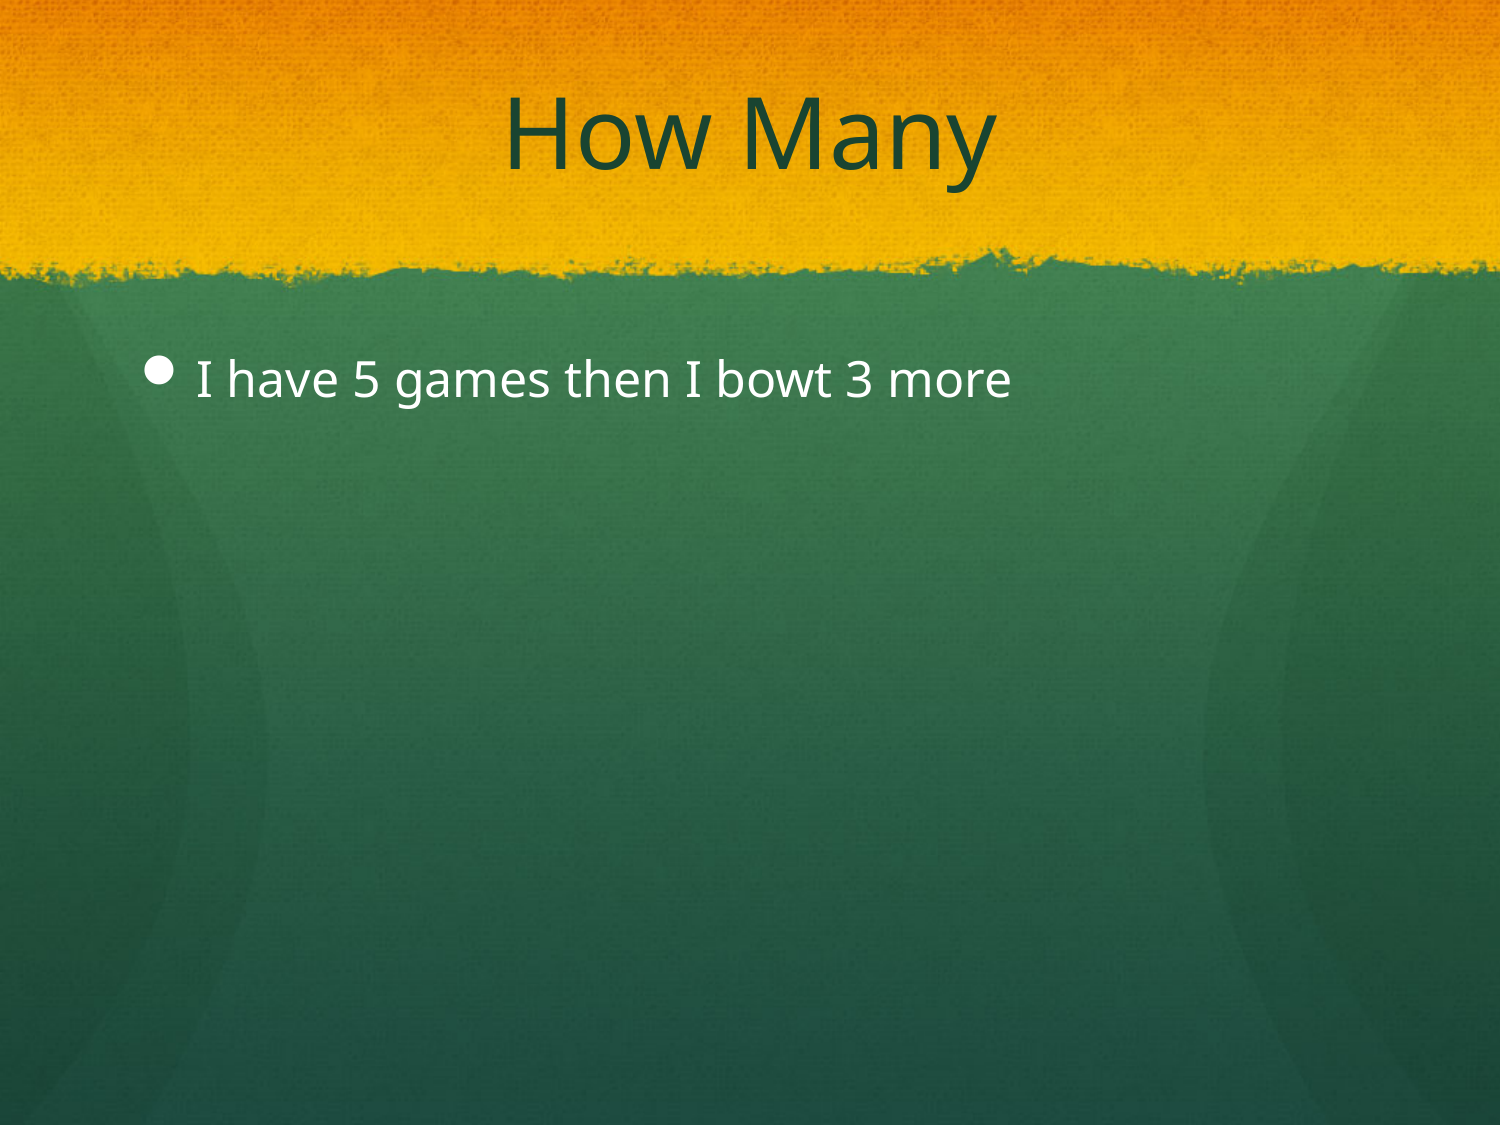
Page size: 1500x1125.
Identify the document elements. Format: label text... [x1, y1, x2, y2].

picture [0, 0, 1500, 1125]
list I have 5 games then I bowt 3 more [125, 339, 1375, 1026]
title How Many [125, 13, 1375, 246]
